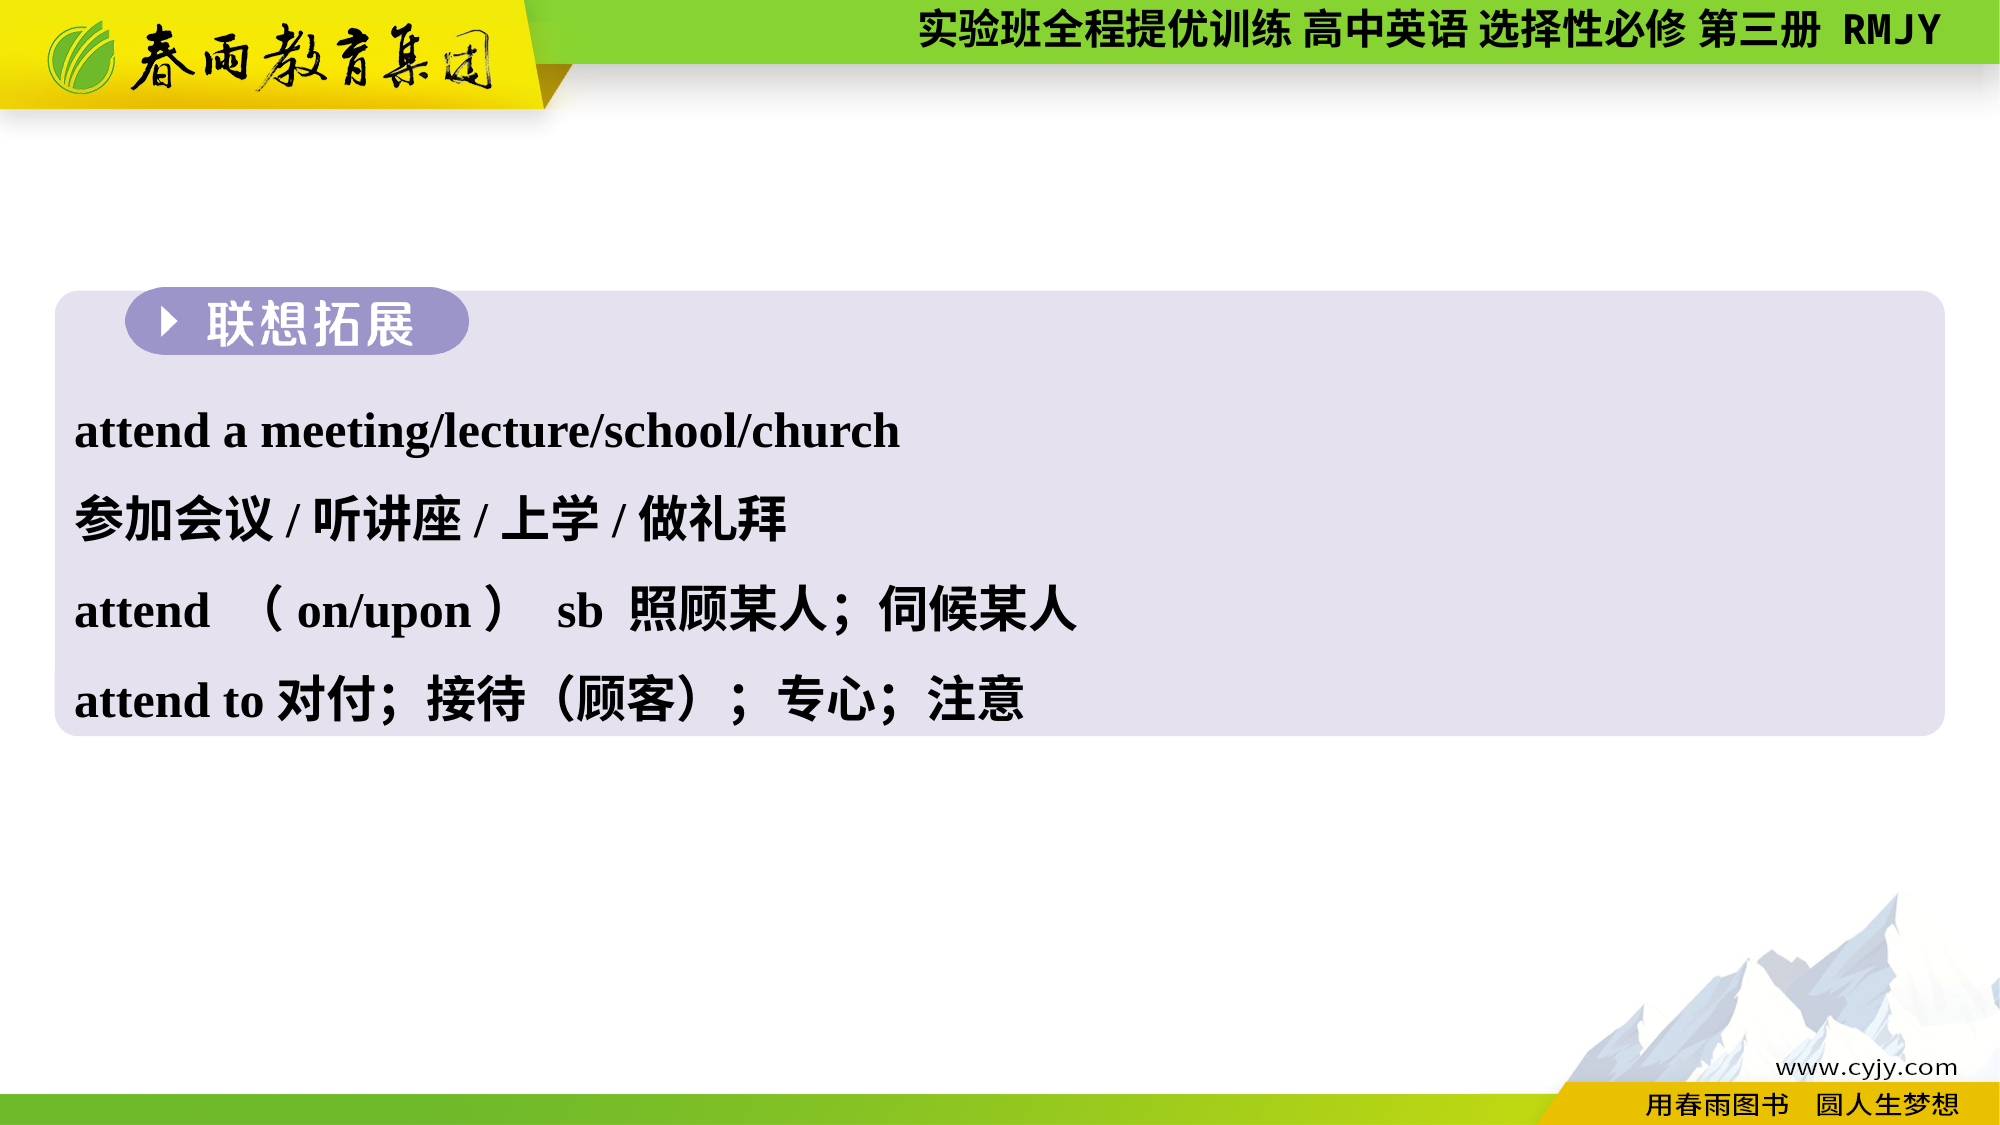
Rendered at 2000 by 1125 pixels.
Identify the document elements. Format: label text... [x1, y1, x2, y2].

text_box attend a meeting/lecture/school/church 参加会议/听讲座/上学/做礼拜 attend （on/upon） sb 照顾某人；伺候某人 attend to对付；接待（顾客）；专心；注意 [59, 359, 1944, 735]
text_box [472, 290, 1945, 719]
picture [0, 0, 2000, 1125]
text_box [54, 290, 121, 726]
